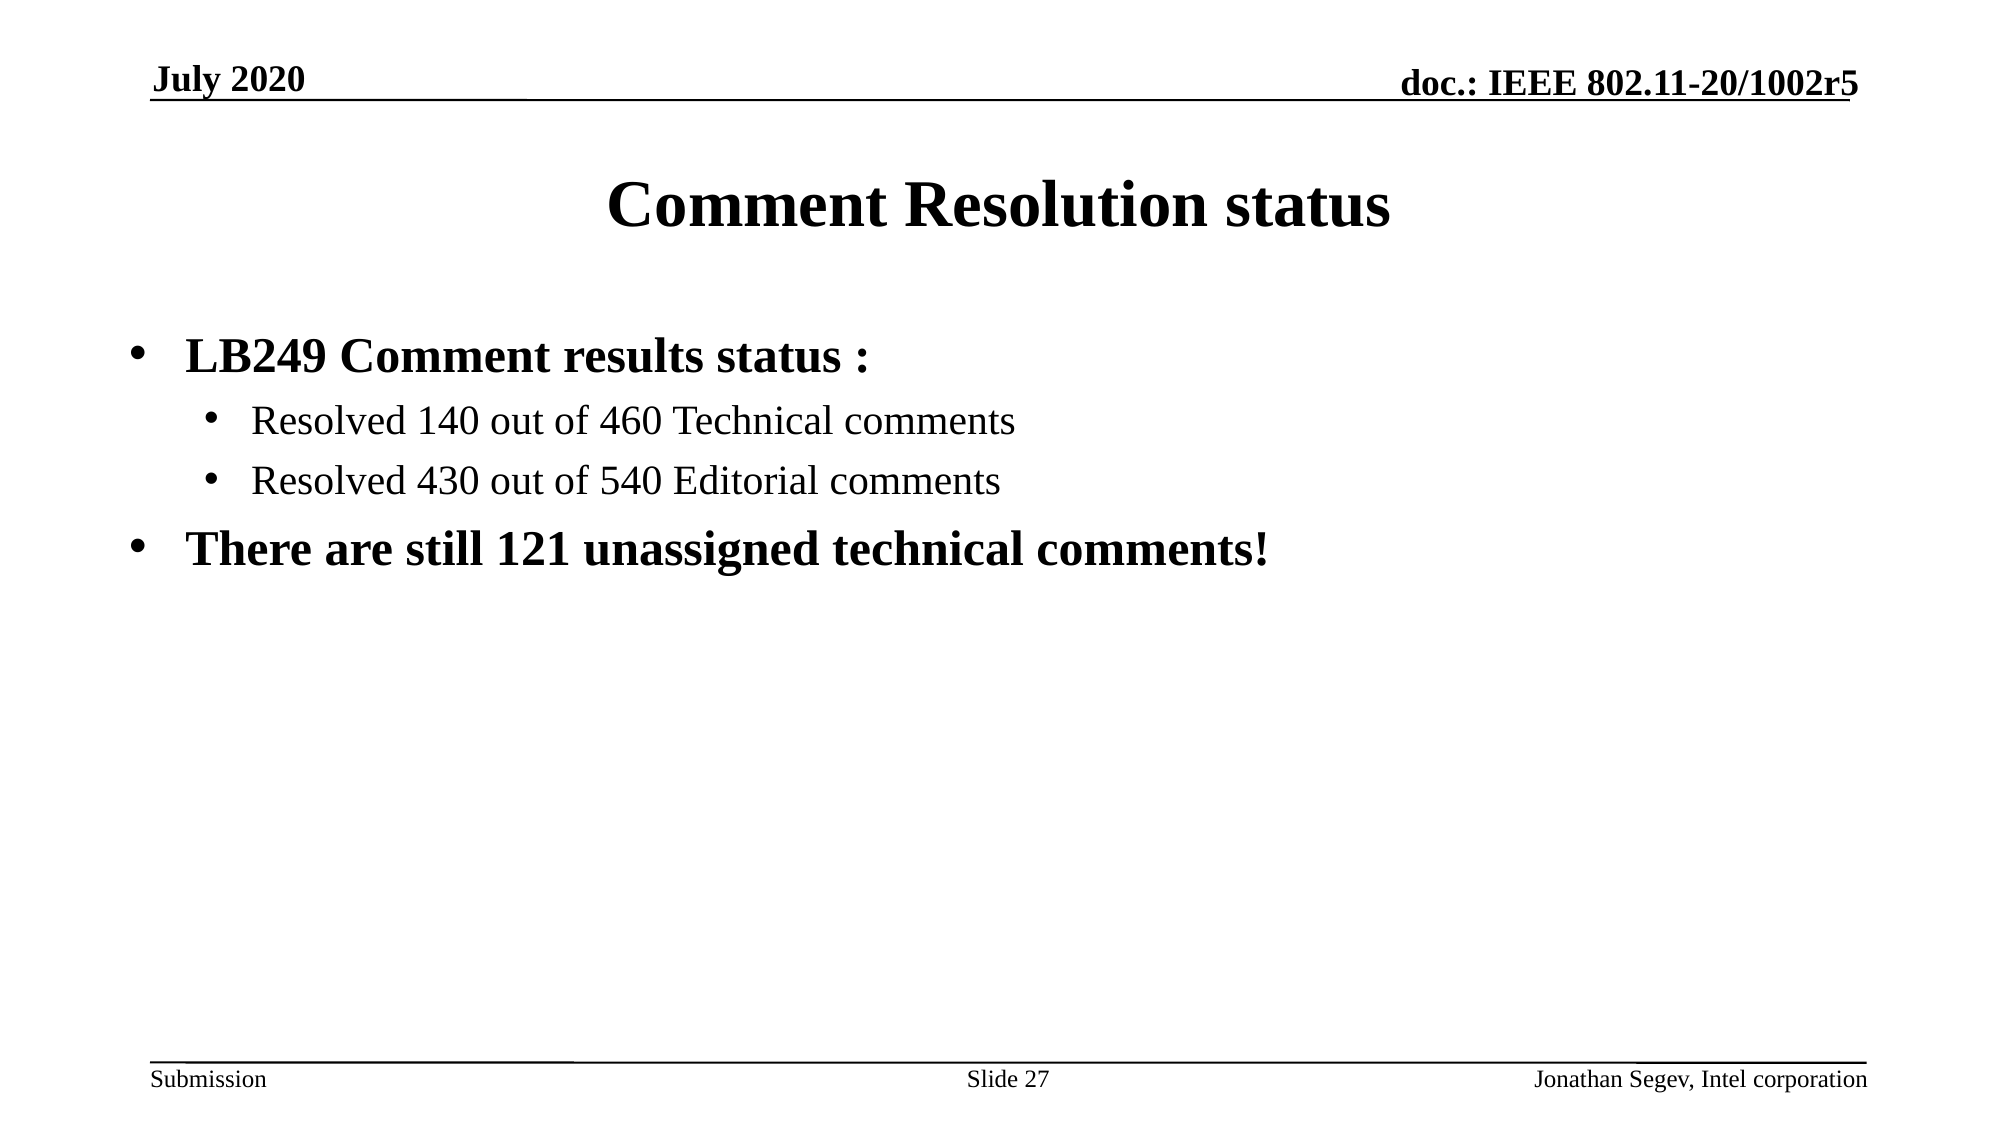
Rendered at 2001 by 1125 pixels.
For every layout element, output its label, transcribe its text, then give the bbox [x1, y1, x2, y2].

slide_number Slide 27 [950, 1061, 1067, 1123]
title Comment Resolution status [149, 112, 1850, 288]
footer Jonathan Segev, Intel corporation [1171, 1061, 1869, 1093]
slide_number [152, 54, 563, 100]
list LB249 Comment results status : Resolved 140 out of 460 Technical comments Resolved 430 out of 540 Editorial comments There are still 121 unassigned technical comments! [113, 314, 1814, 990]
